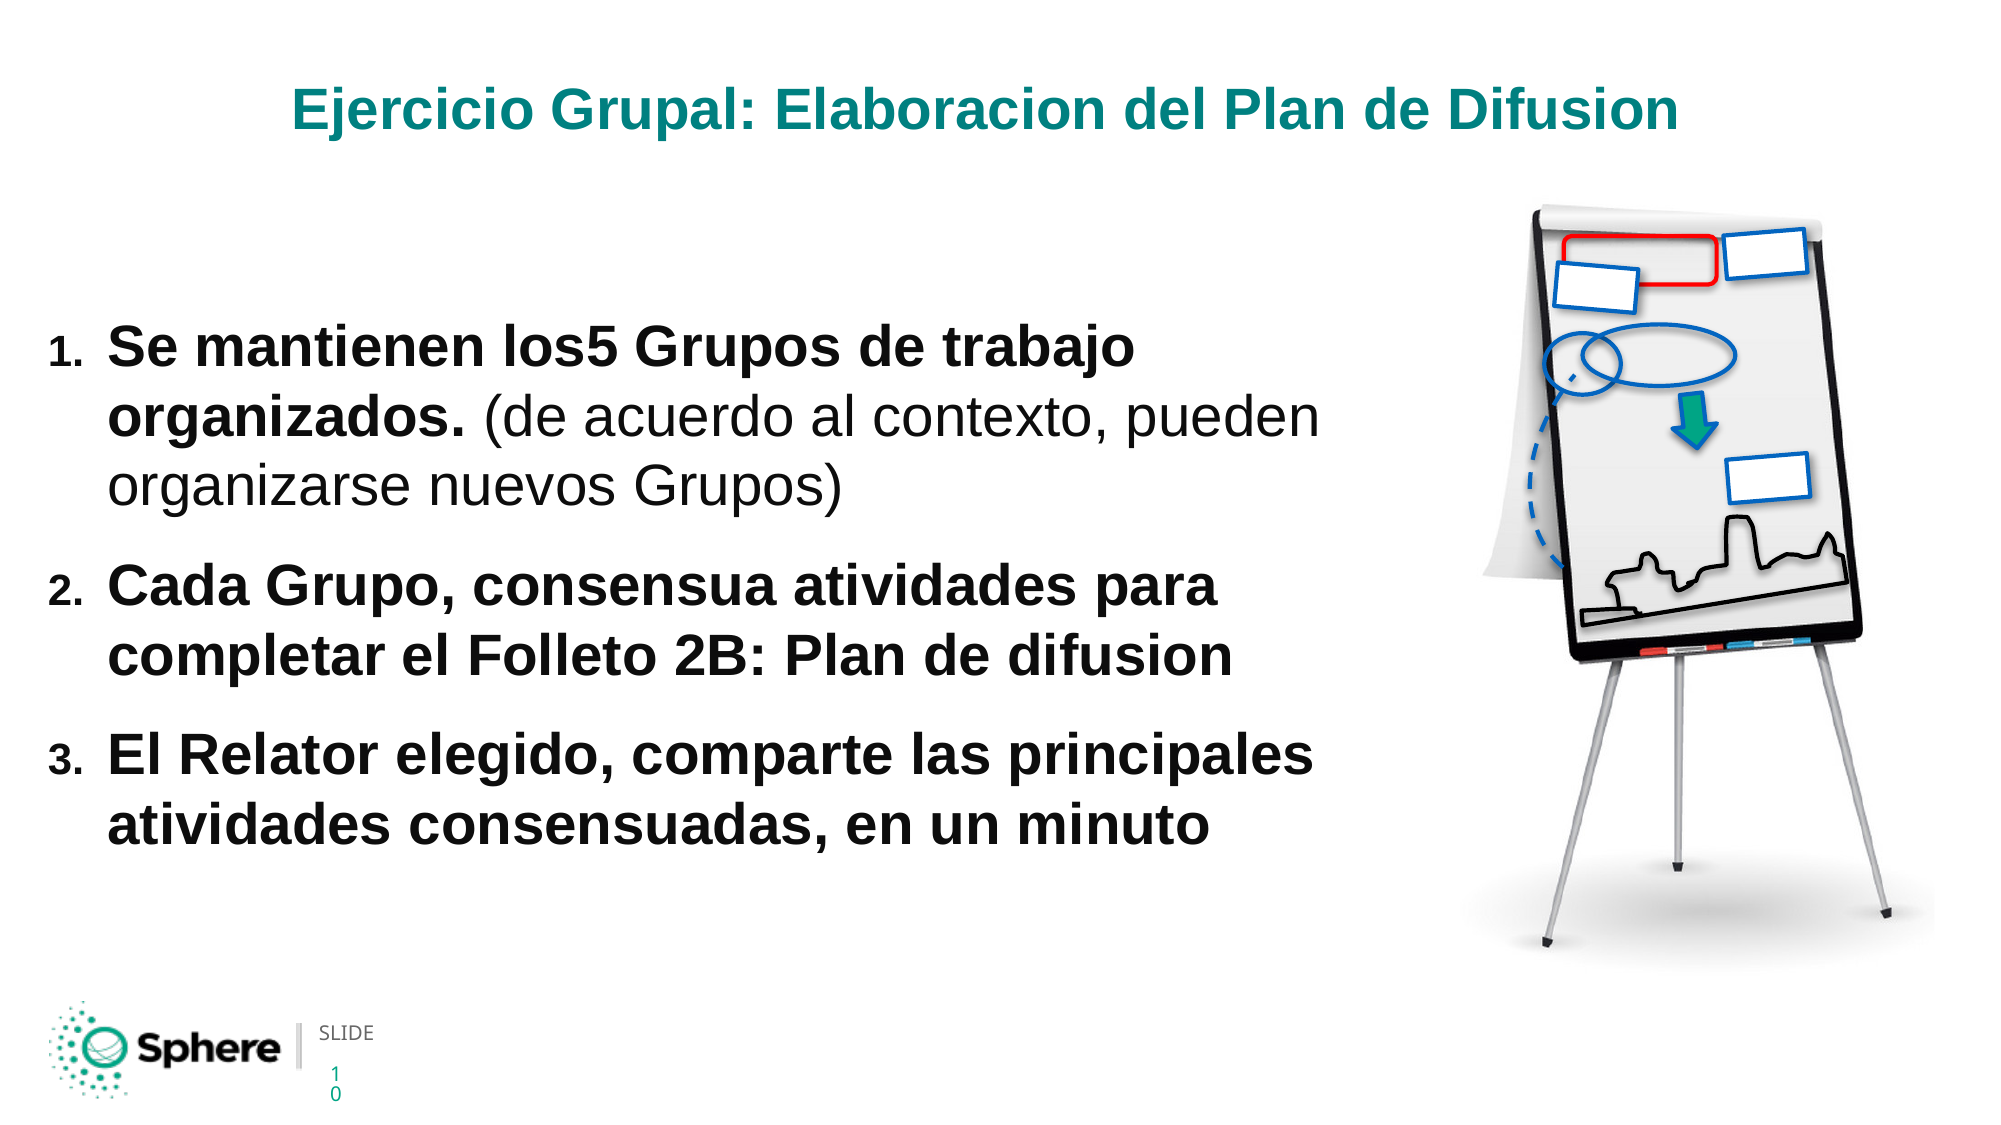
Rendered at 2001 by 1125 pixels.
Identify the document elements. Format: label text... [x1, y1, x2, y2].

picture [49, 1001, 282, 1100]
title Ejercicio Grupal: Elaboracion del Plan de Difusion [162, 40, 1811, 172]
picture [1441, 170, 1935, 983]
slide_number 10 [321, 1051, 362, 1095]
list Se mantienen los5 Grupos de trabajo organizados. (de acuerdo al contexto, pueden organizarse nuevos Grupos) Cada Grupo, consensua atividades para completar el Folleto 2B: Plan de difusion El Relator elegido, comparte las principales atividades consensuadas, en un minuto [39, 199, 1435, 965]
picture [296, 1023, 305, 1071]
